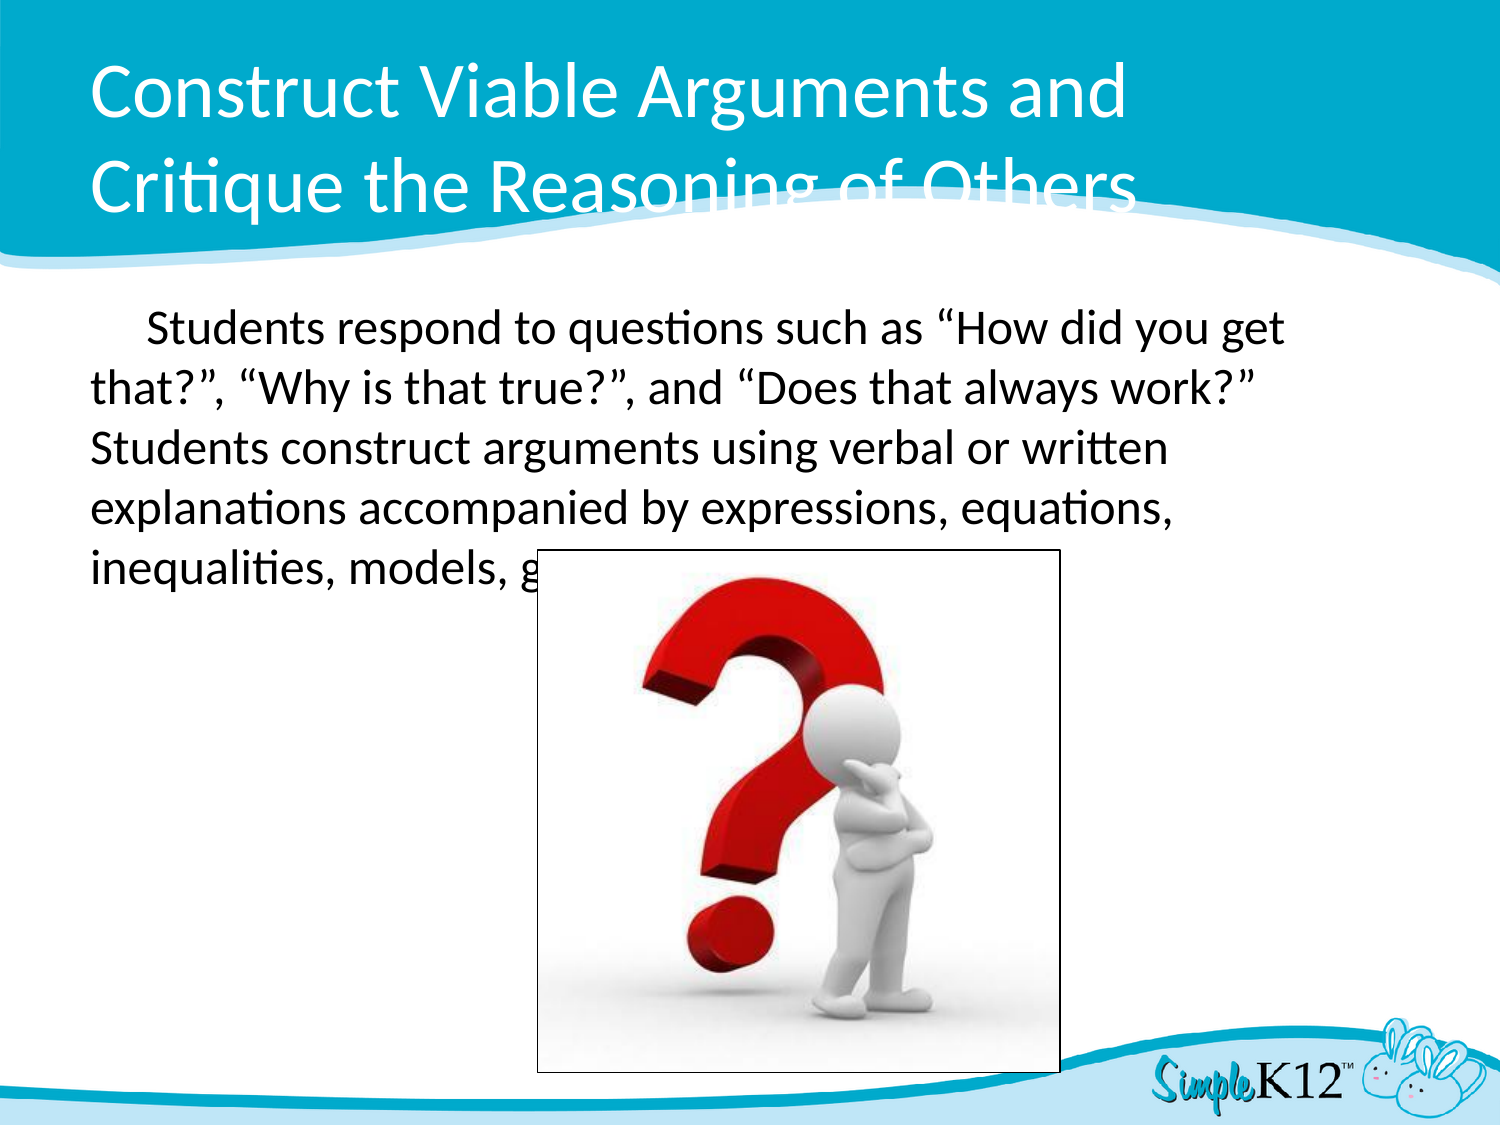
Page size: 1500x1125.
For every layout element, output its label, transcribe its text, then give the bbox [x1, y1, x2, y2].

picture [0, 0, 1500, 1125]
text_box [537, 549, 1061, 1073]
list Students respond to questions such as “How did you get that?”, “Why is that true?”, and “Does that always work?” Students construct arguments using verbal or written explanations accompanied by expressions, equations, inequalities, models, graphs, tables, etc. [75, 279, 1425, 948]
title Construct Viable Arguments and Critique the Reasoning of Others [75, 23, 1275, 244]
